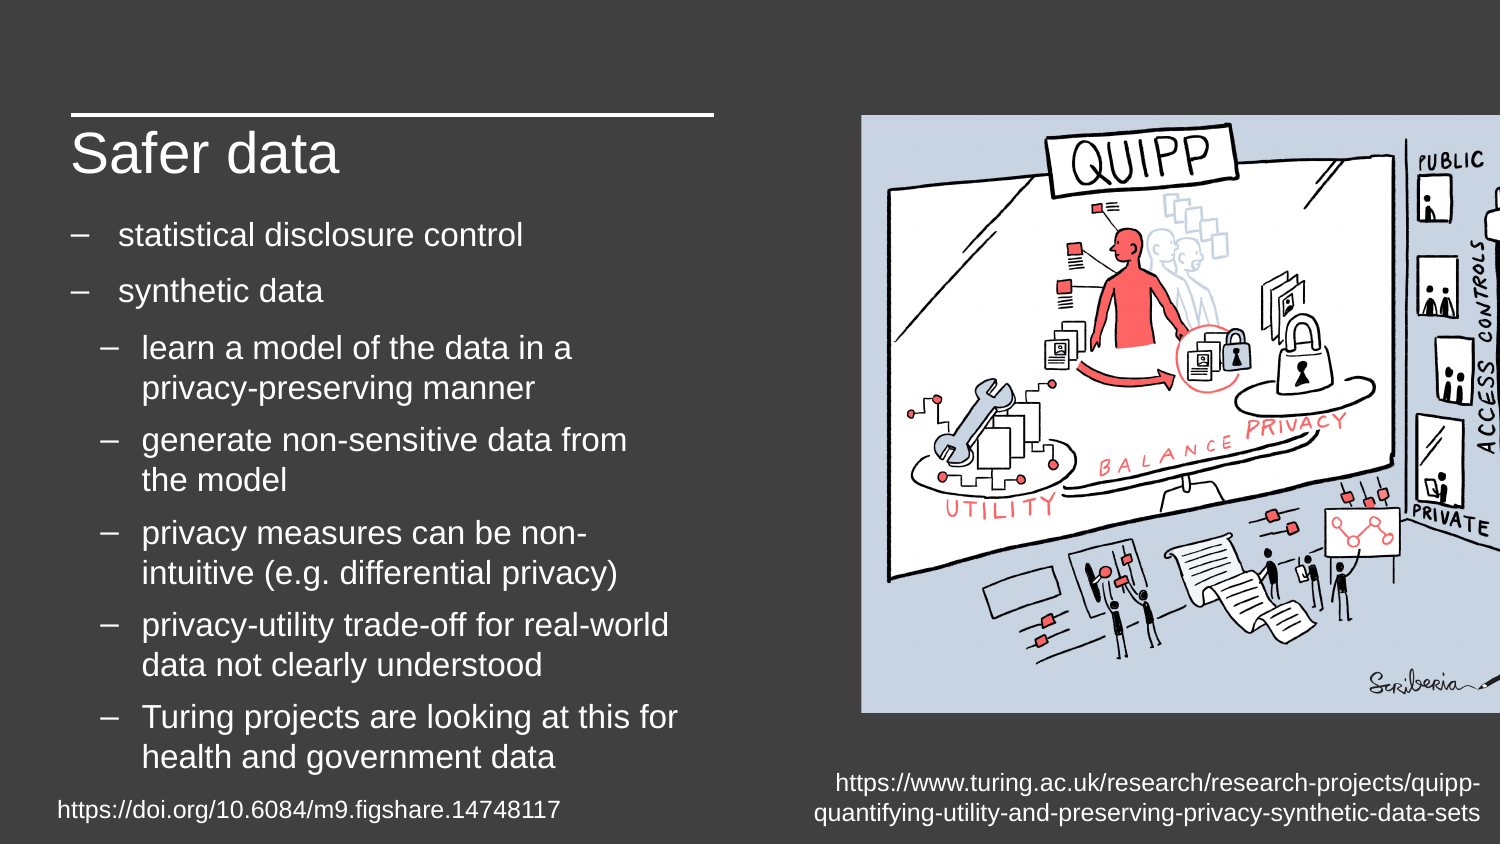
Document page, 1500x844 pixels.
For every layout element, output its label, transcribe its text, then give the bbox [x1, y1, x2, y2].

picture [861, 115, 1500, 713]
list statistical disclosure control synthetic data learn a model of the data in a privacy-preserving manner generate non-sensitive data from the model privacy measures can be non-intuitive (e.g. differential privacy) privacy-utility trade-off for real-world data not clearly understood Turing projects are looking at this for health and government data [70, 213, 680, 762]
list Safer data [70, 115, 714, 205]
text_box https://doi.org/10.6084/m9.figshare.14748117 [39, 762, 723, 842]
text_box https://www.turing.ac.uk/research/research-projects/quipp-quantifying-utility-and-preserving-privacy-synthetic-data-sets [722, 765, 1500, 844]
